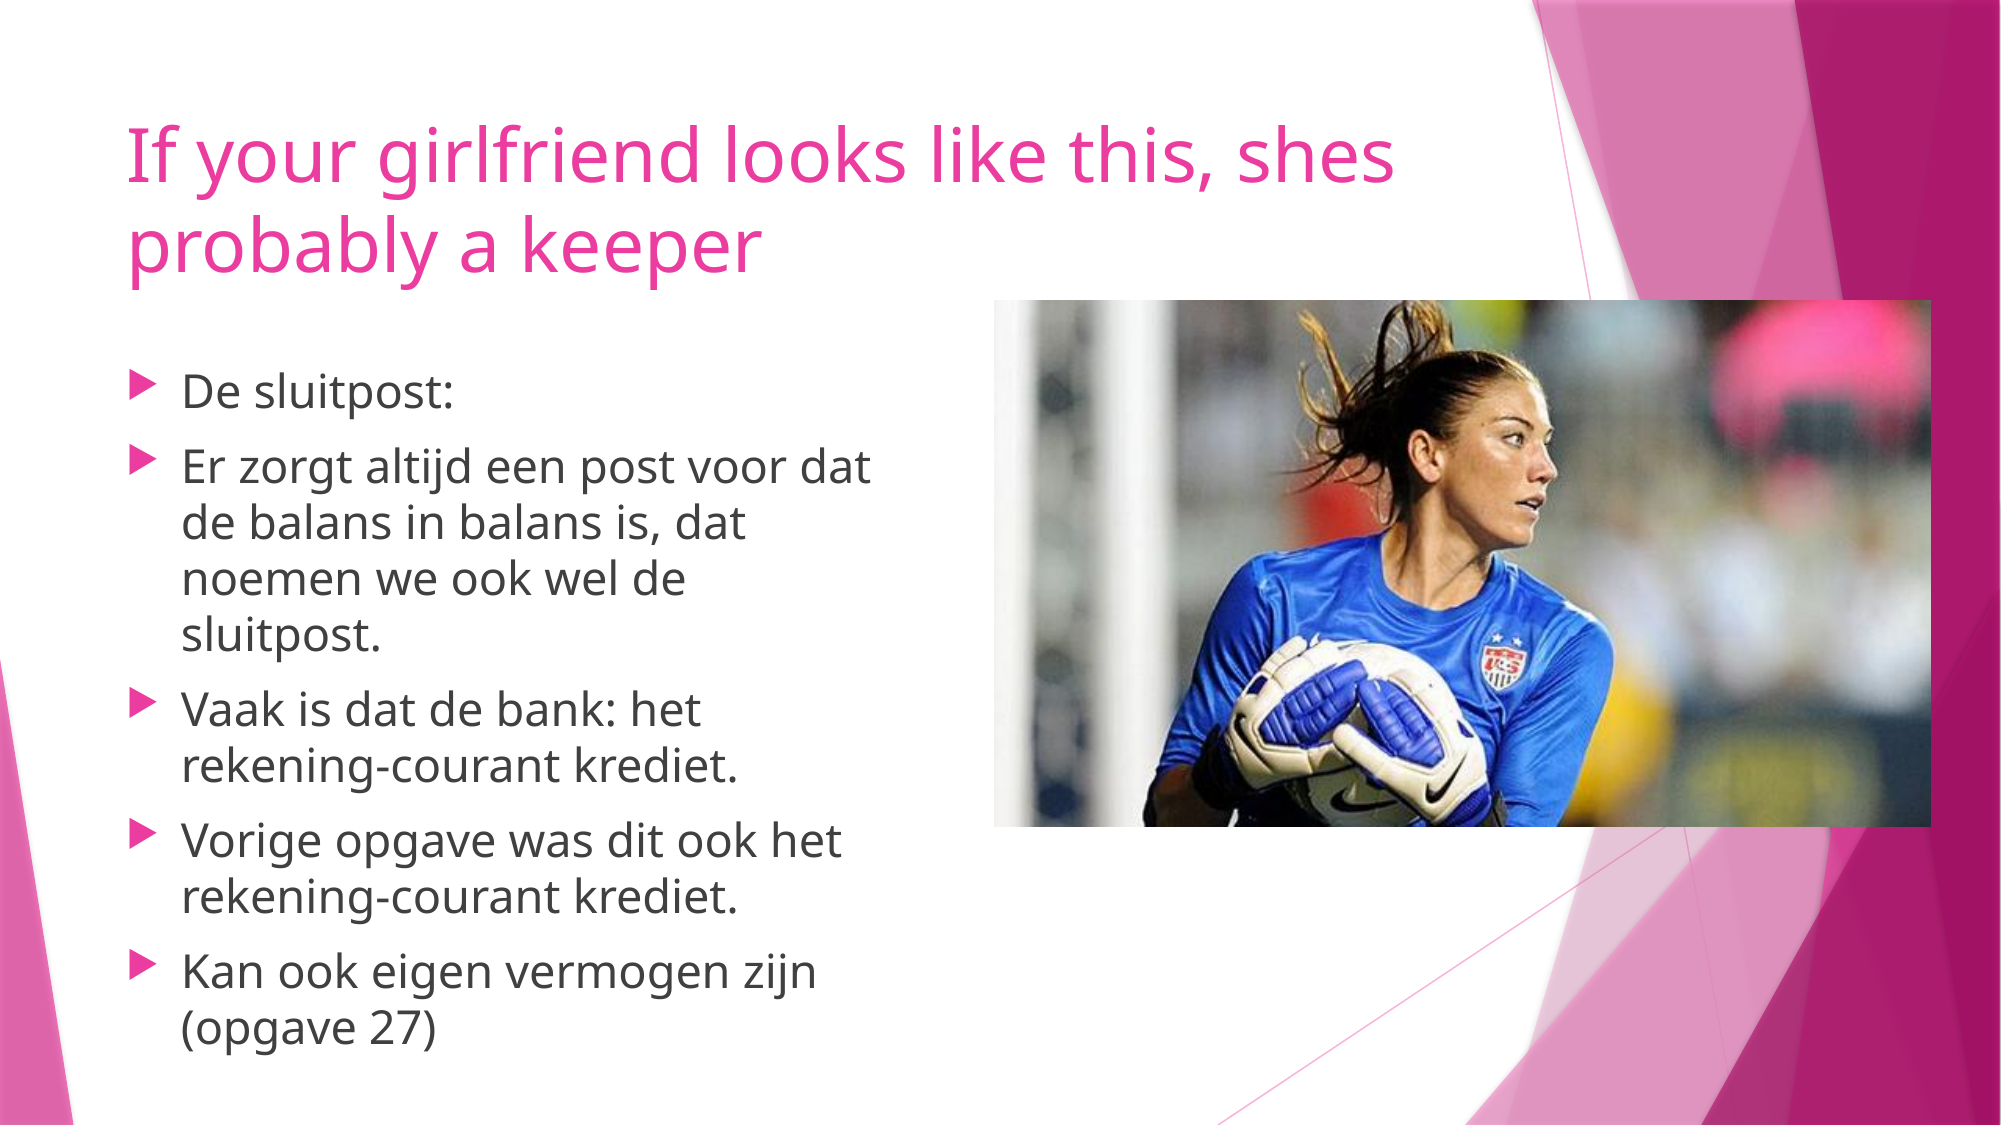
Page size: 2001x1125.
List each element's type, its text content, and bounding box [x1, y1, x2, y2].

title If your girlfriend looks like this, shes probably a keeper [111, 99, 1522, 317]
picture [994, 299, 1932, 828]
list De sluitpost: Er zorgt altijd een post voor dat de balans in balans is, dat noemen we ook wel de sluitpost. Vaak is dat de bank: het rekening-courant krediet. Vorige opgave was dit ook het rekening-courant krediet. Kan ook eigen vermogen zijn (opgave 27) [111, 354, 908, 1064]
